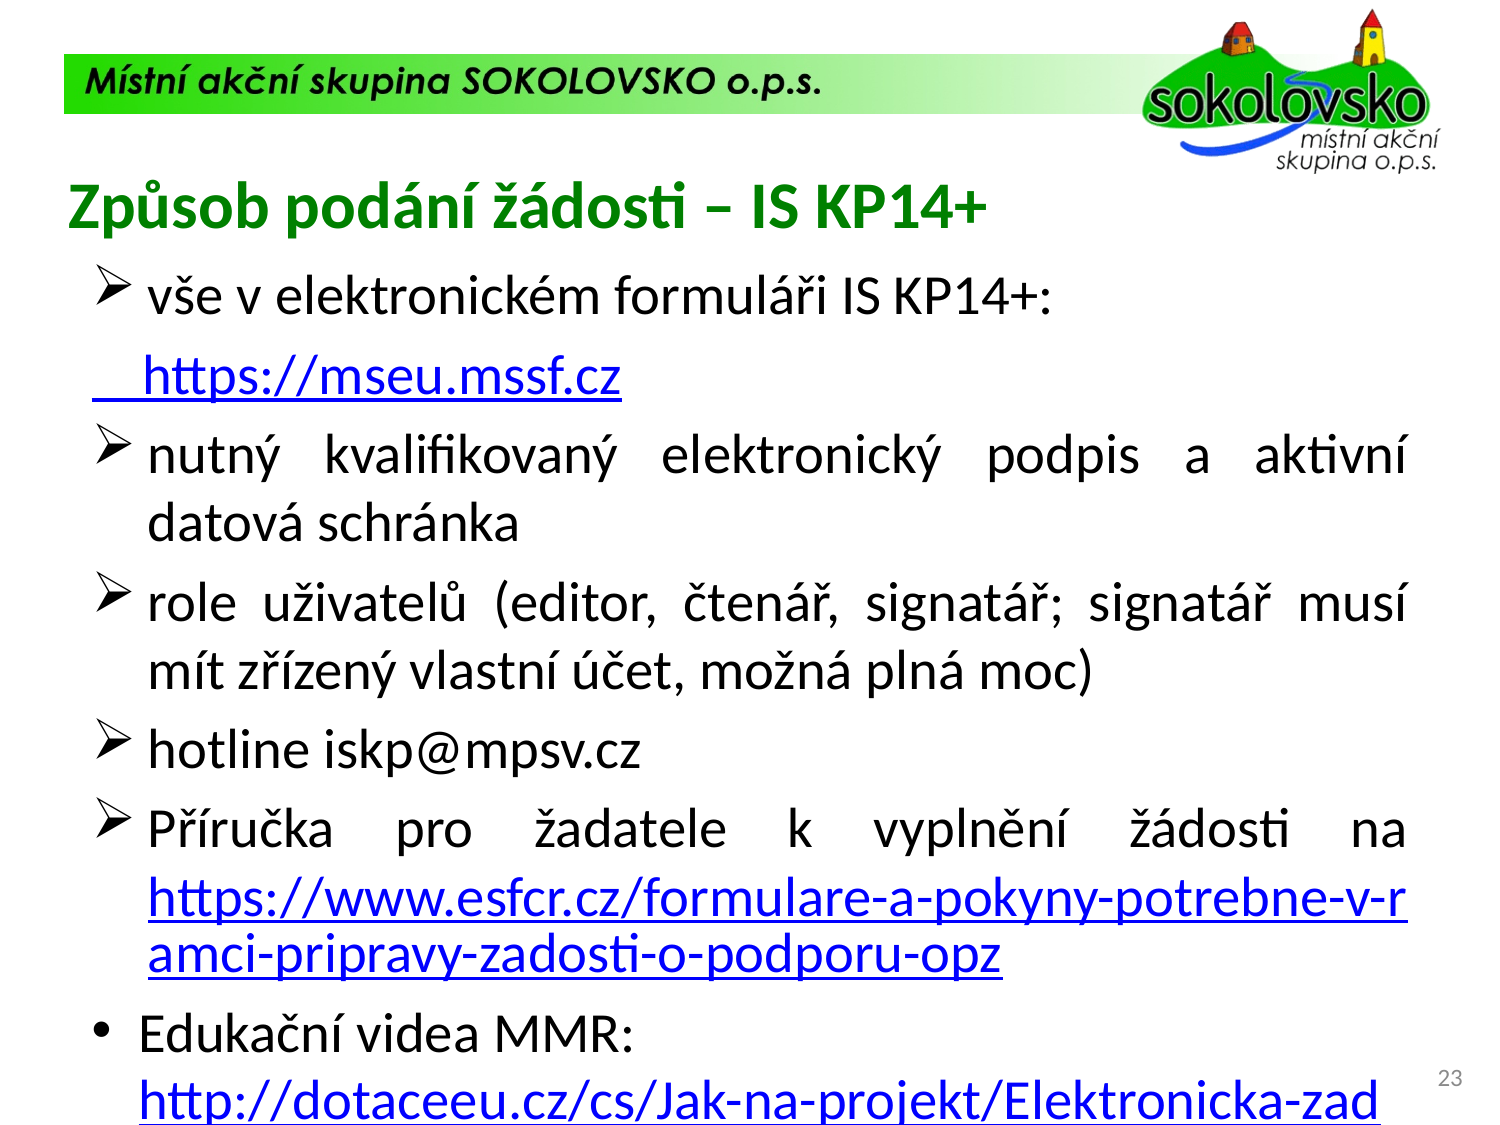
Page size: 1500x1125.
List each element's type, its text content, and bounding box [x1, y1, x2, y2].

title Způsob podání žádosti – IS KP14+ [53, 137, 1404, 268]
list vše v elektronickém formuláři IS KP14+: https://mseu.mssf.cz nutný kvalifikovaný elektronický podpis a aktivní datová schránka role uživatelů (editor, čtenář, signatář; signatář musí mít zřízený vlastní účet, možná plná moc) hotline iskp@mpsv.cz Příručka pro žadatele k vyplnění žádosti na https://www.esfcr.cz/formulare-a-pokyny-potrebne-v-ramci-pripravy-zadosti-o-podporu-opz Edukační videa MMR: http://dotaceeu.cz/cs/Jak-na-projekt/Elektronicka-zadost/Edukacni-videa [76, 250, 1424, 1083]
picture [64, 0, 1455, 197]
slide_number 23 [1128, 1046, 1478, 1107]
